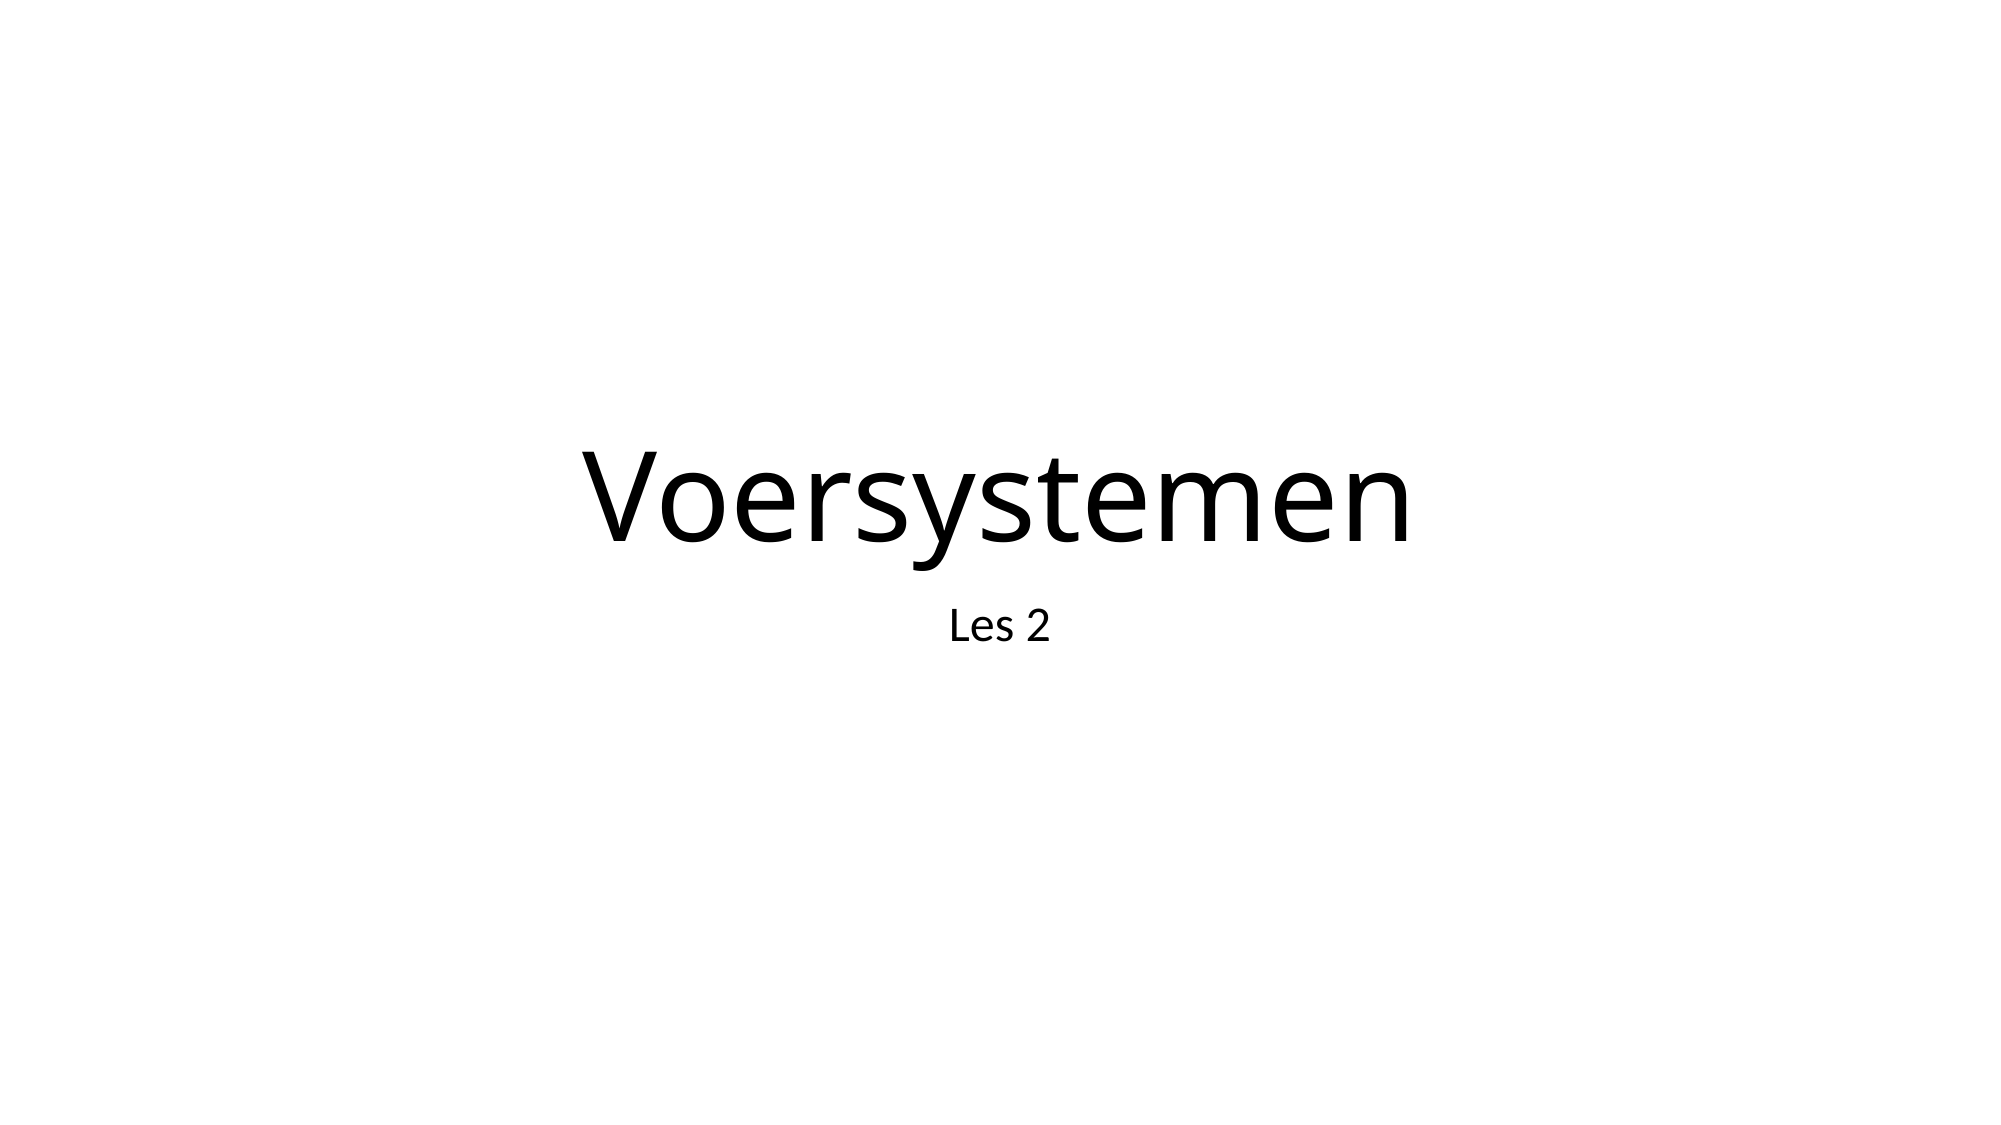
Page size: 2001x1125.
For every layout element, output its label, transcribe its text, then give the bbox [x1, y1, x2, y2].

subtitle Les 2 [249, 590, 1750, 863]
title Voersystemen [249, 184, 1750, 576]
